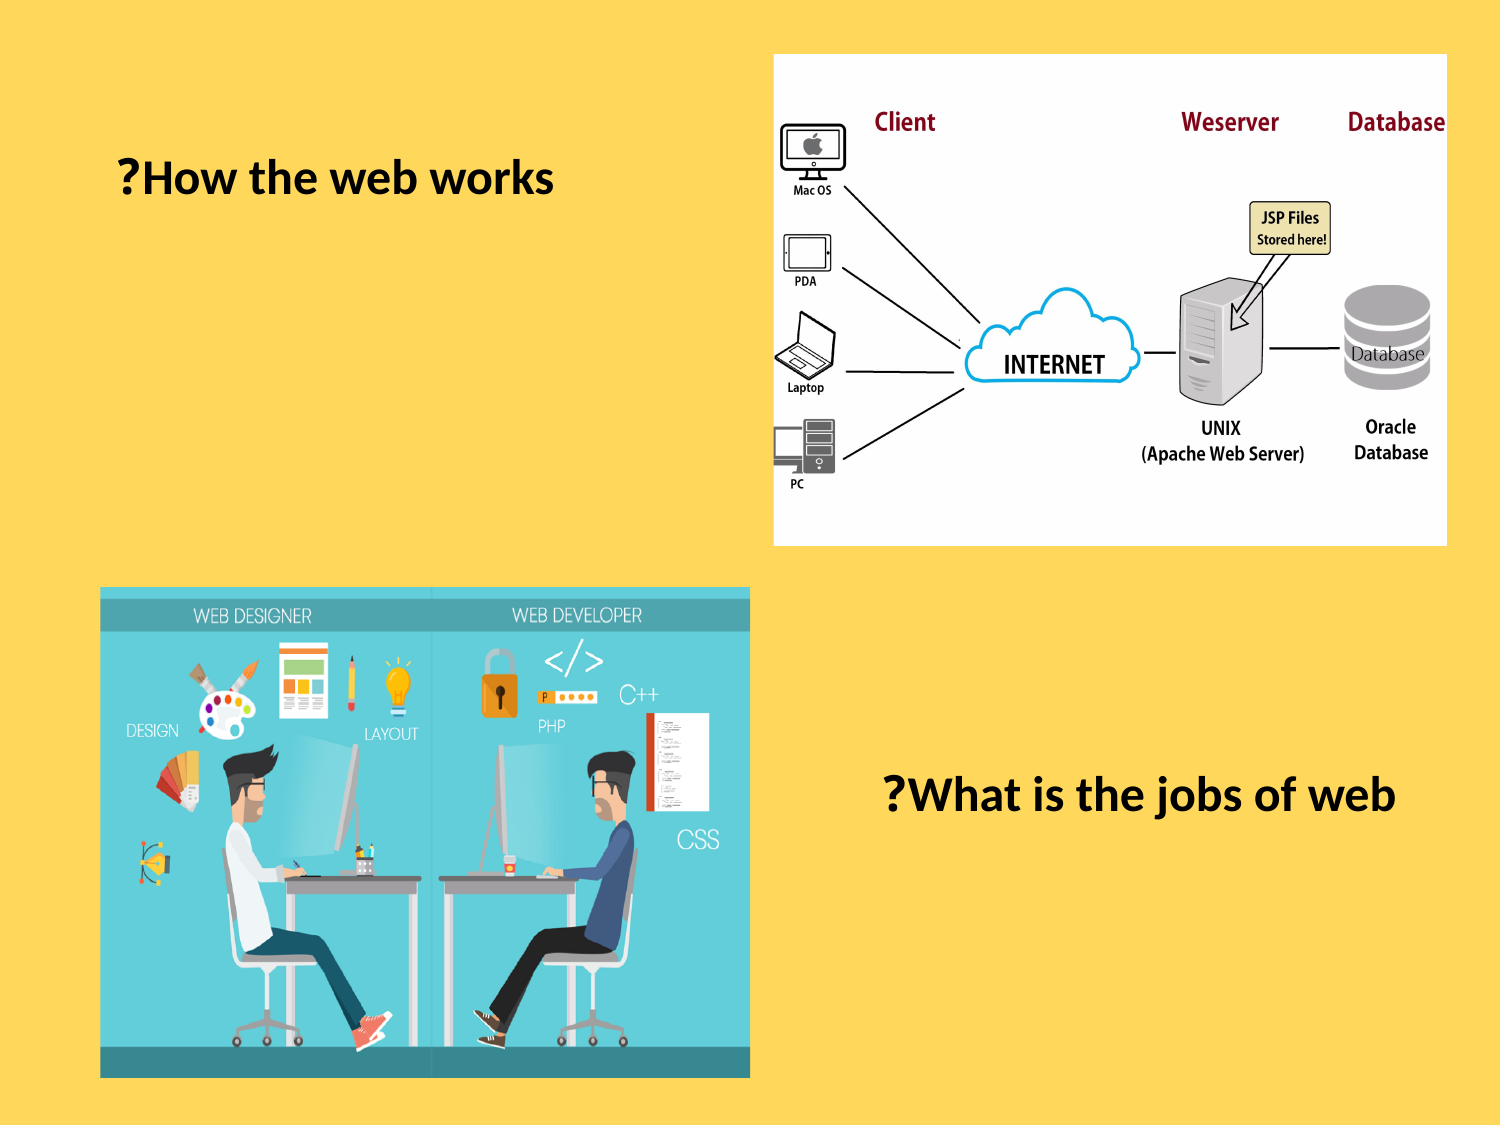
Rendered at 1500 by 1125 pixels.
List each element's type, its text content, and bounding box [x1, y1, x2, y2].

text_box How the web works? [100, 137, 656, 212]
text_box [98, 585, 752, 1080]
text_box [771, 52, 1449, 548]
text_box What is the jobs of web? [797, 753, 1412, 829]
